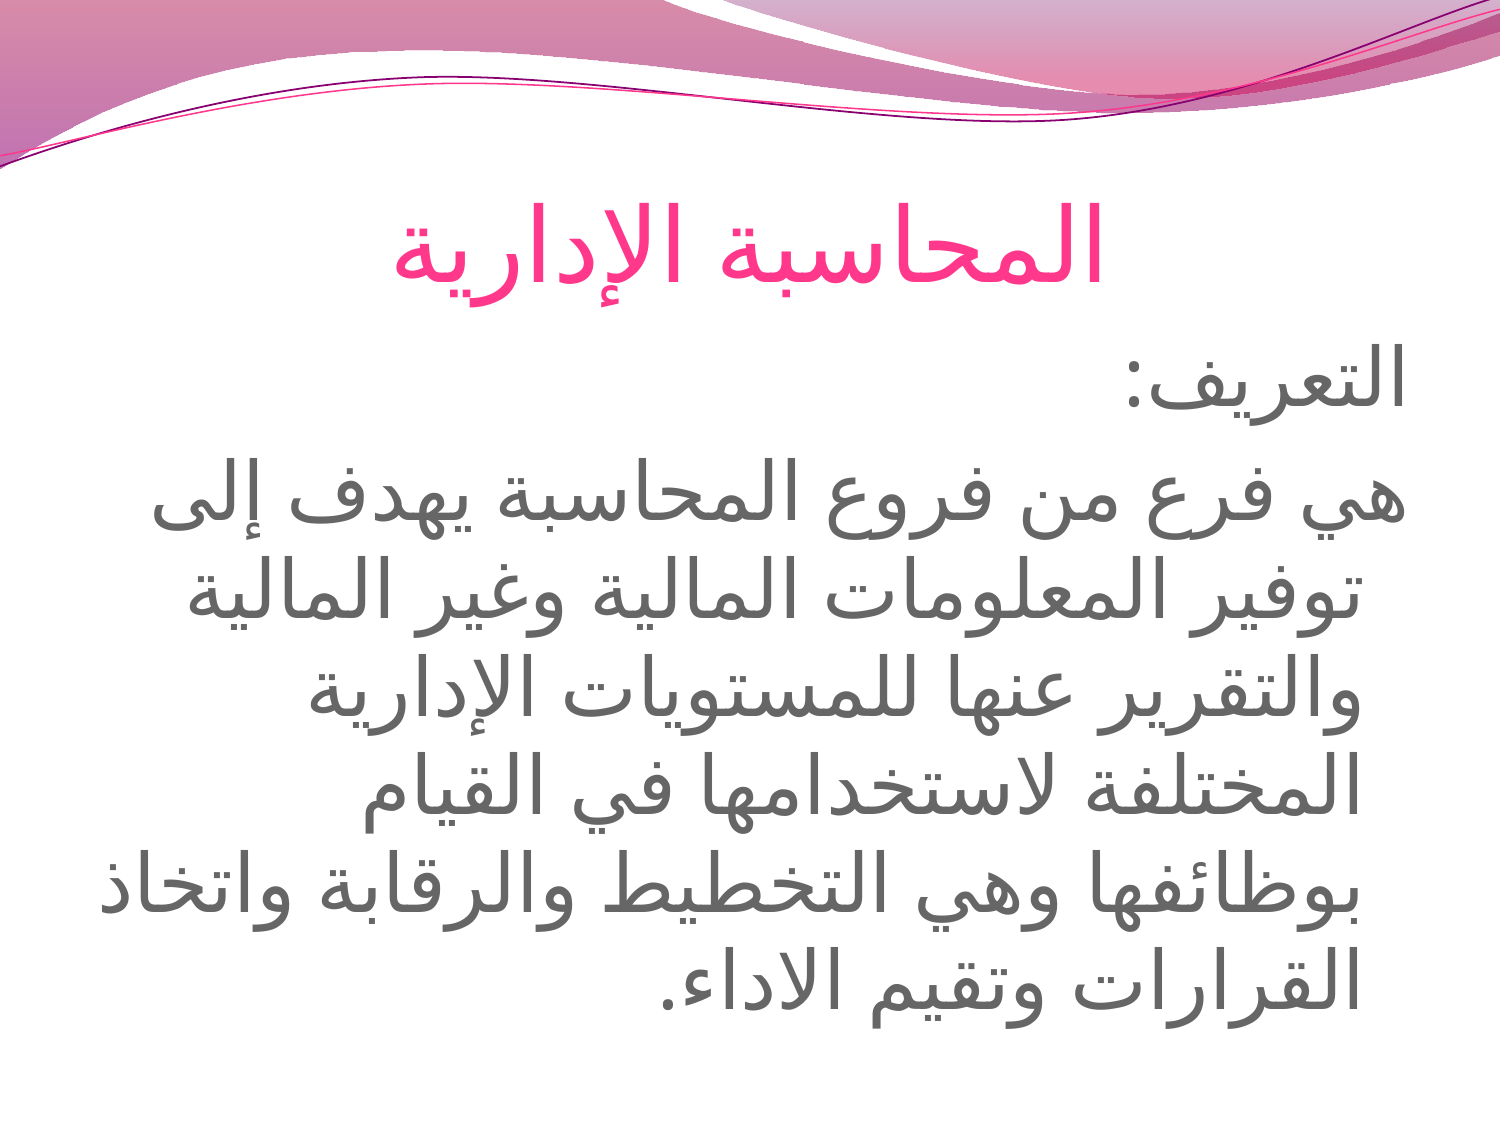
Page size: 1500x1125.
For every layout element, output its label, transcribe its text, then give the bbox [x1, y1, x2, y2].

title المحاسبة الإدارية [75, 115, 1425, 303]
list التعريف: هي فرع من فروع المحاسبة يهدف إلى توفير المعلومات المالية وغير المالية والتقرير عنها للمستويات الإدارية المختلفة لاستخدامها في القيام بوظائفها وهي التخطيط والرقابة واتخاذ القرارات وتقيم الاداء. [75, 317, 1425, 1038]
